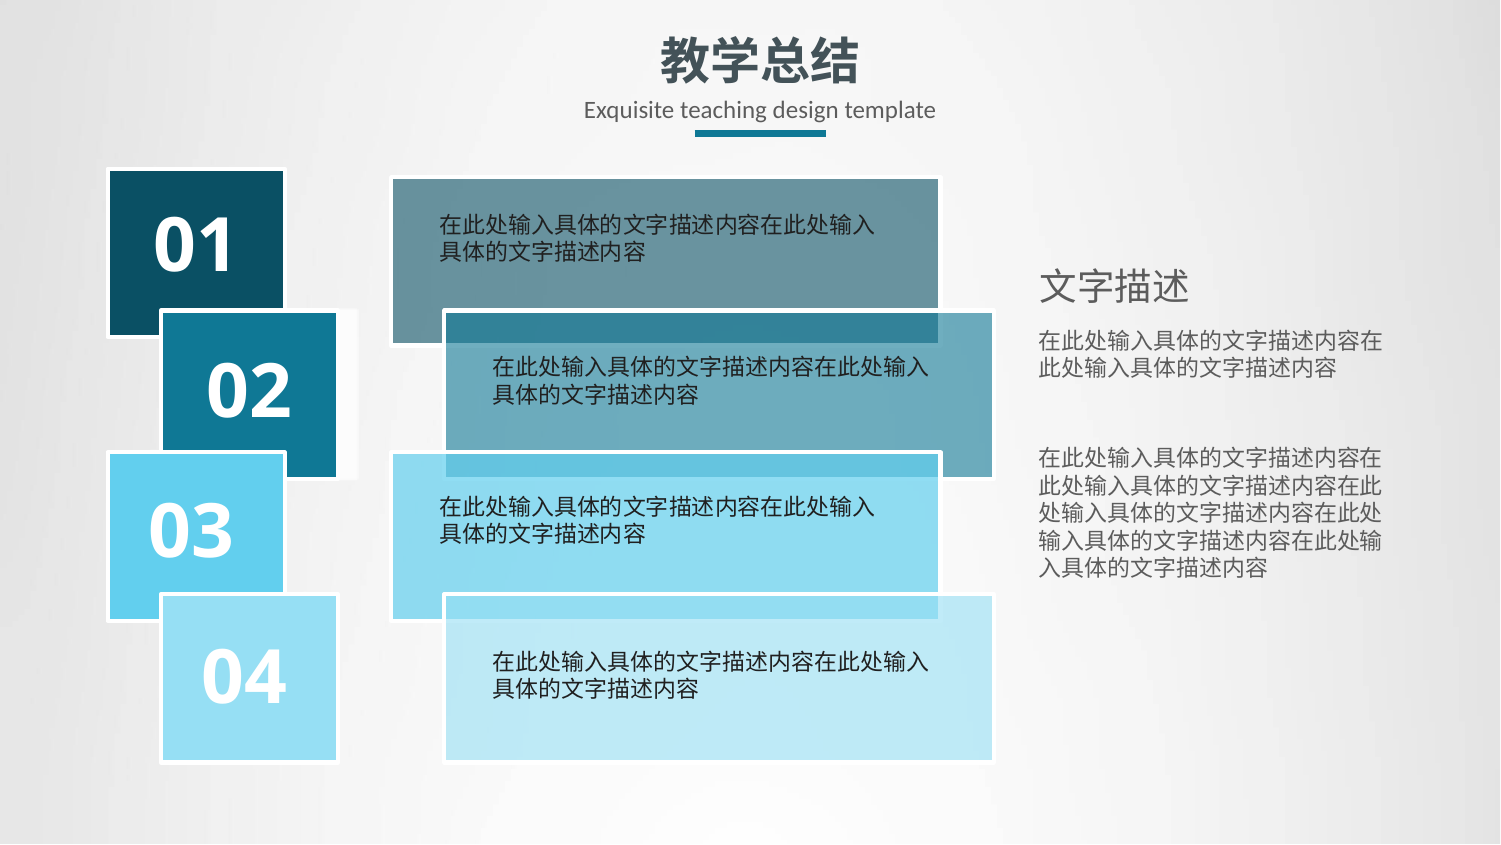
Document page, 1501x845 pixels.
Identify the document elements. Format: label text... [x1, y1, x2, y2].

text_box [160, 310, 338, 479]
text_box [391, 177, 941, 346]
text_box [444, 310, 994, 479]
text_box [444, 594, 994, 763]
text_box 文字描述 [1028, 257, 1202, 314]
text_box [391, 452, 941, 621]
text_box Exquisite teaching design template [572, 88, 949, 130]
picture [0, 0, 1501, 844]
title 教学总结 [236, 0, 1285, 120]
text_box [107, 452, 285, 621]
text_box 在此处输入具体的文字描述内容在此处输入具体的文字描述内容 [1027, 320, 1413, 387]
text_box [107, 168, 285, 338]
text_box 在此处输入具体的文字描述内容在此处输入具体的文字描述内容在此处输入具体的文字描述内容在此处输入具体的文字描述内容在此处输入具体的文字描述内容 [1027, 438, 1413, 587]
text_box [160, 594, 338, 763]
